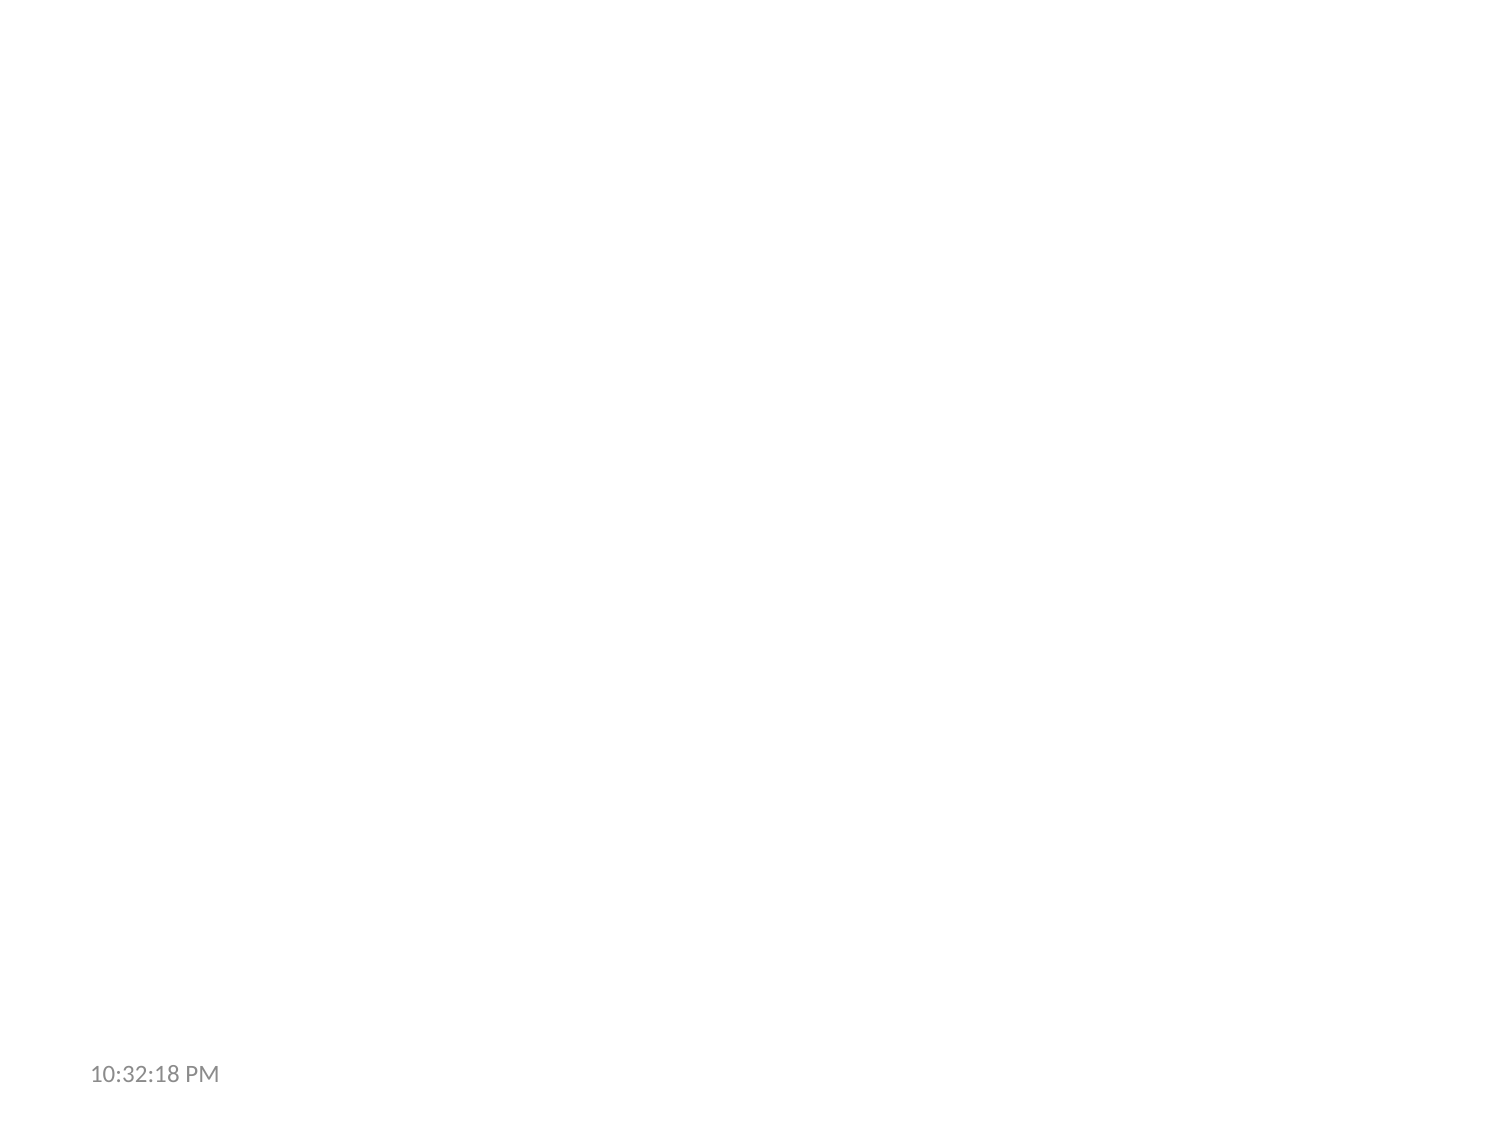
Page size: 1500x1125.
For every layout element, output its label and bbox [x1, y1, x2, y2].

slide_number [75, 1042, 425, 1103]
